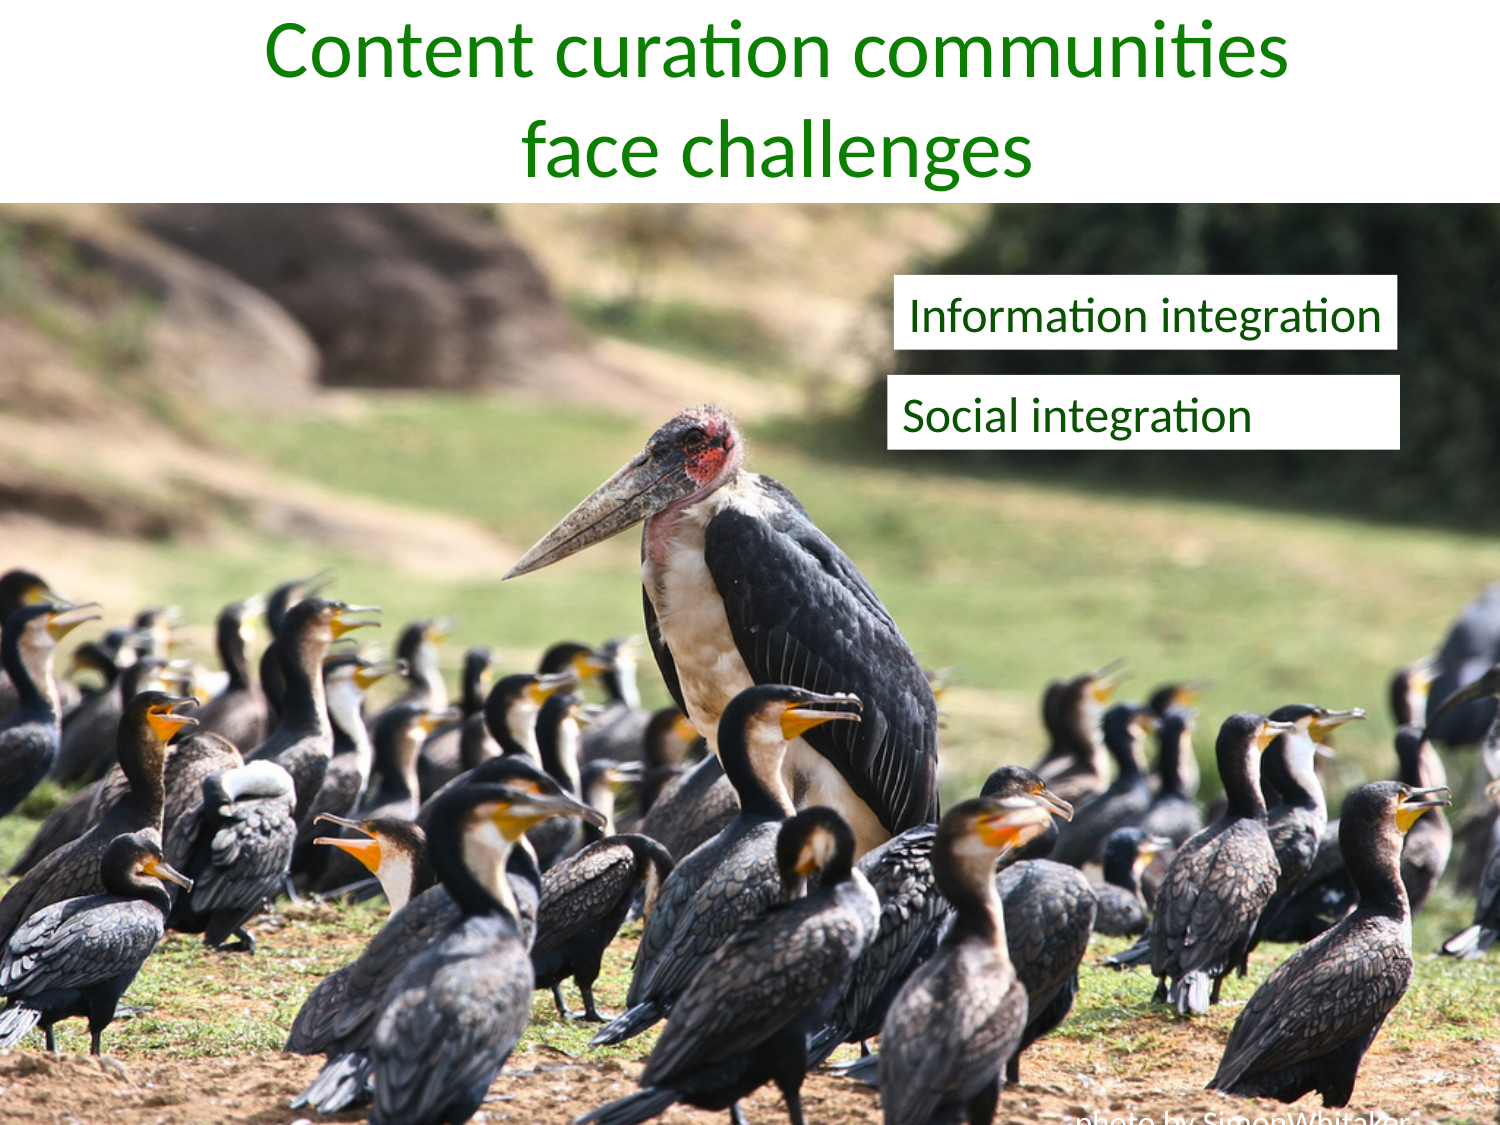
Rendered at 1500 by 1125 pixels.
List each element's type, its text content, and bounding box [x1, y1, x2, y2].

picture [0, 202, 1500, 1125]
text_box Content curation communities face challenges [74, 0, 1500, 188]
